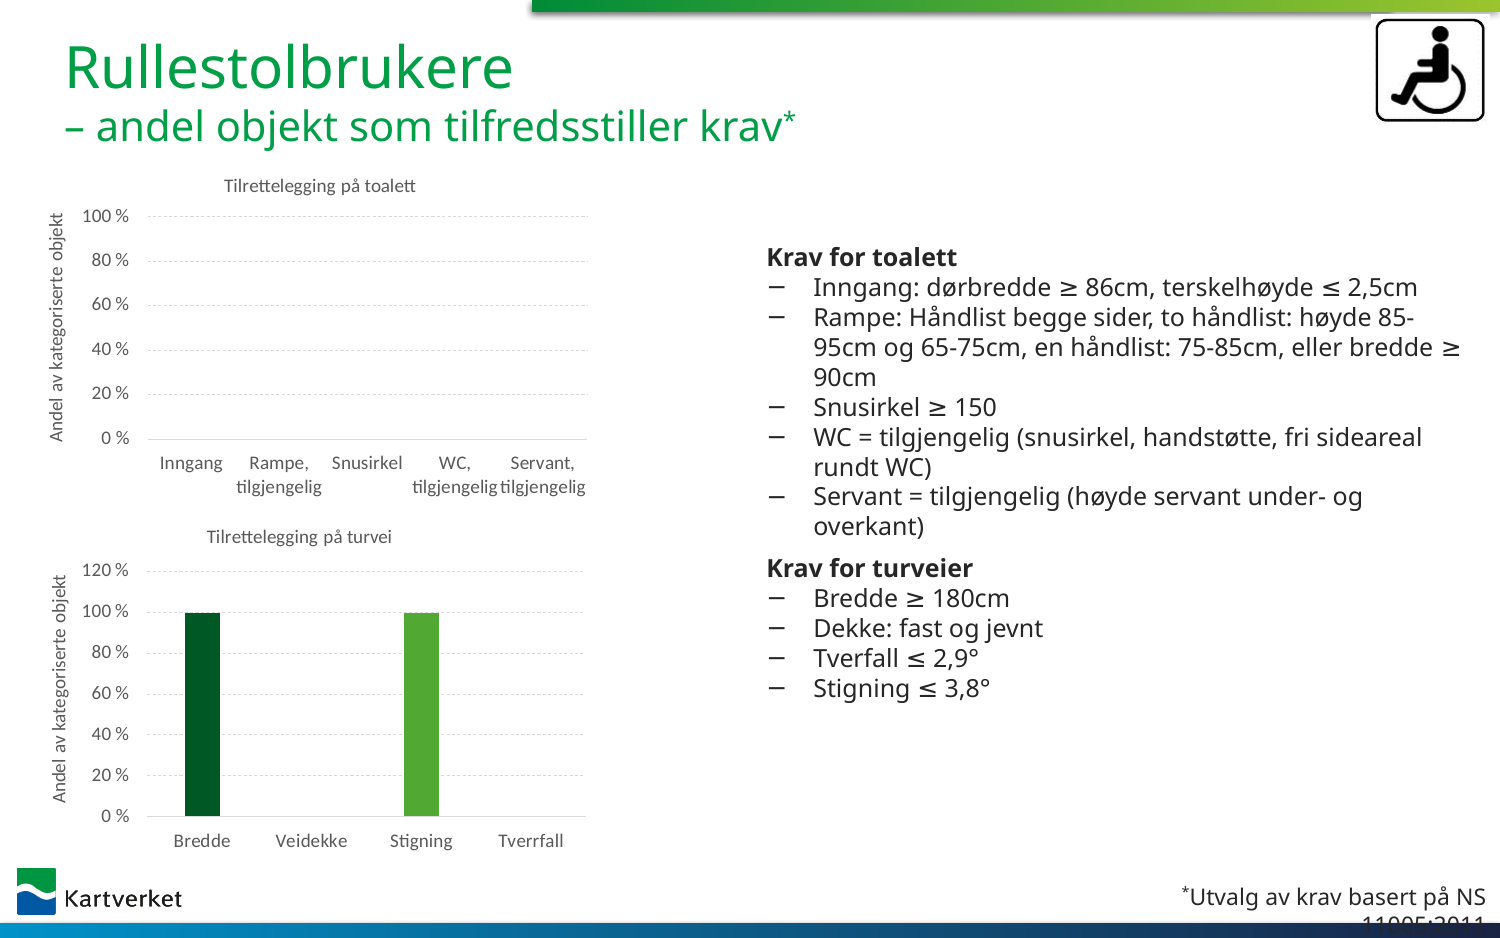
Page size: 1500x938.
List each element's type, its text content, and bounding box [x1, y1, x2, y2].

text_box Rullestolbrukere – andel objekt som tilfredsstiller krav* [49, 14, 1431, 158]
picture [1371, 13, 1491, 127]
picture [41, 520, 597, 859]
picture [41, 166, 598, 505]
text_box Krav for turveier Bredde ≥ 180cm Dekke: fast og jevnt Tverfall ≤ 2,9° Stigning ≤ 3,8° [751, 545, 1483, 710]
text_box *Utvalg av krav basert på NS 11005:2011 [1068, 873, 1500, 938]
text_box Krav for toalett Inngang: dørbredde ≥ 86cm, terskelhøyde ≤ 2,5cm Rampe: Håndlist begge sider, to håndlist: høyde 85-95cm og 65-75cm, en håndlist: 75-85cm, eller bredde ≥ 90cm Snusirkel ≥ 150 WC = tilgjengelig (snusirkel, handstøtte, fri sideareal rundt WC) Servant = tilgjengelig (høyde servant under- og overkant) [751, 234, 1483, 545]
